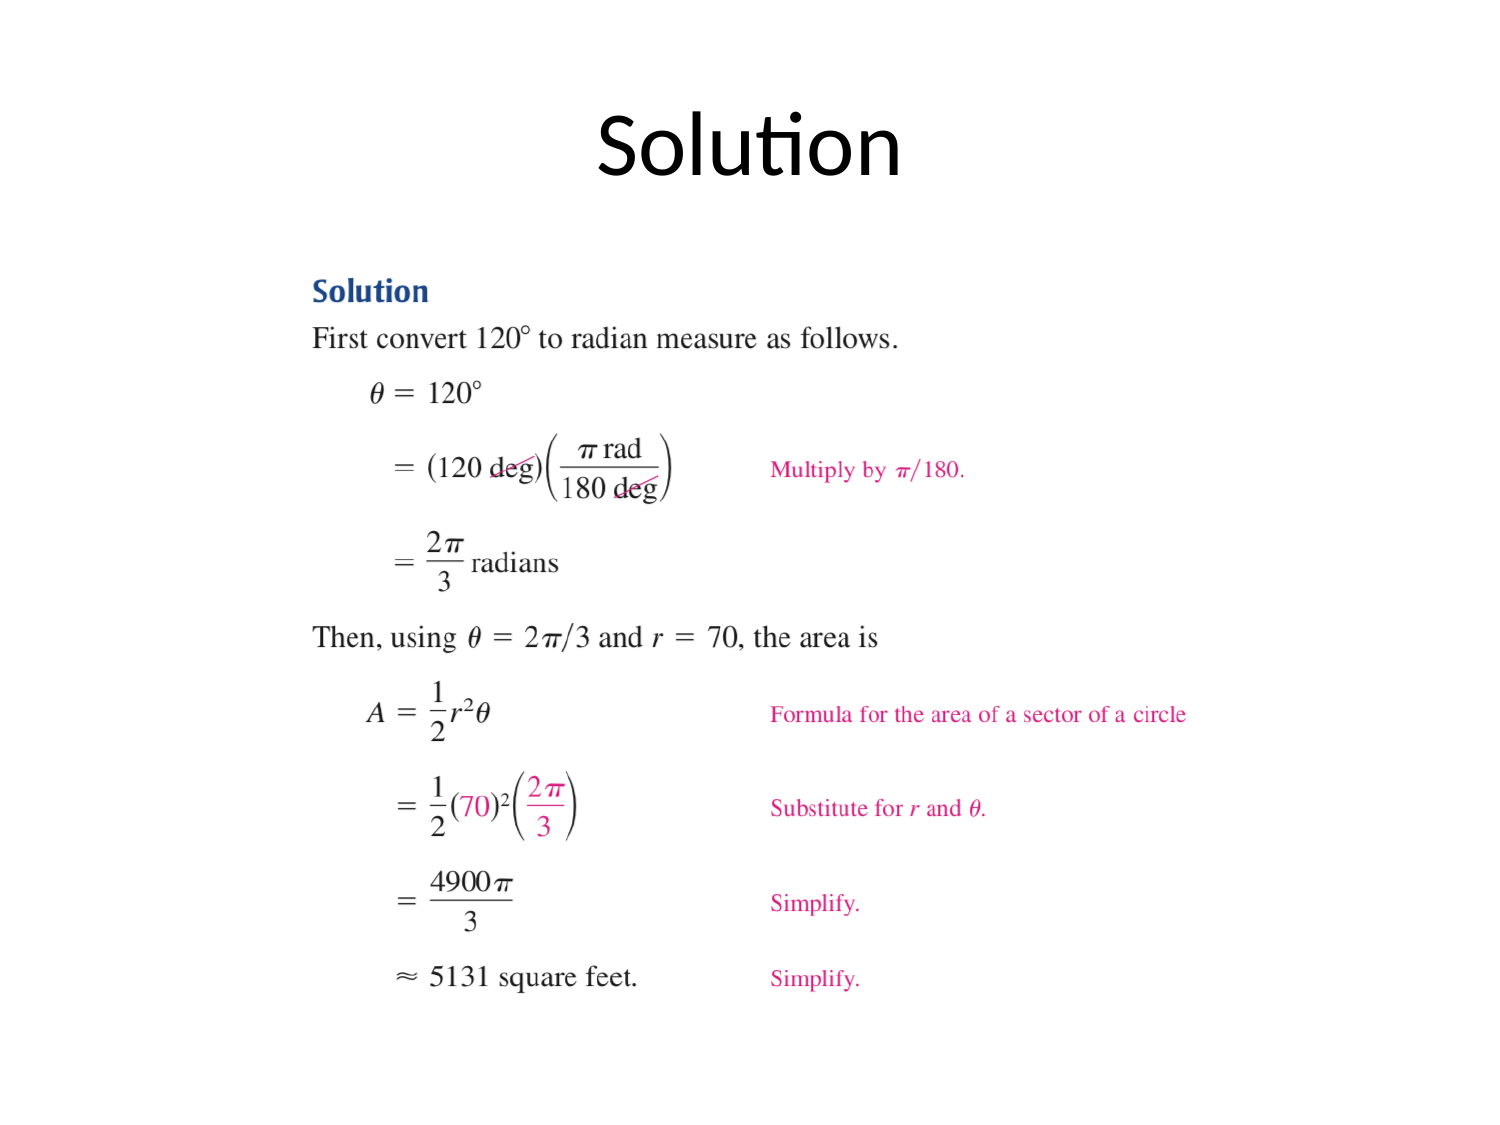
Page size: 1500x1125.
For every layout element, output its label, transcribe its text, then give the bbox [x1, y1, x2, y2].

title Solution [75, 45, 1425, 233]
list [74, 262, 1426, 1006]
